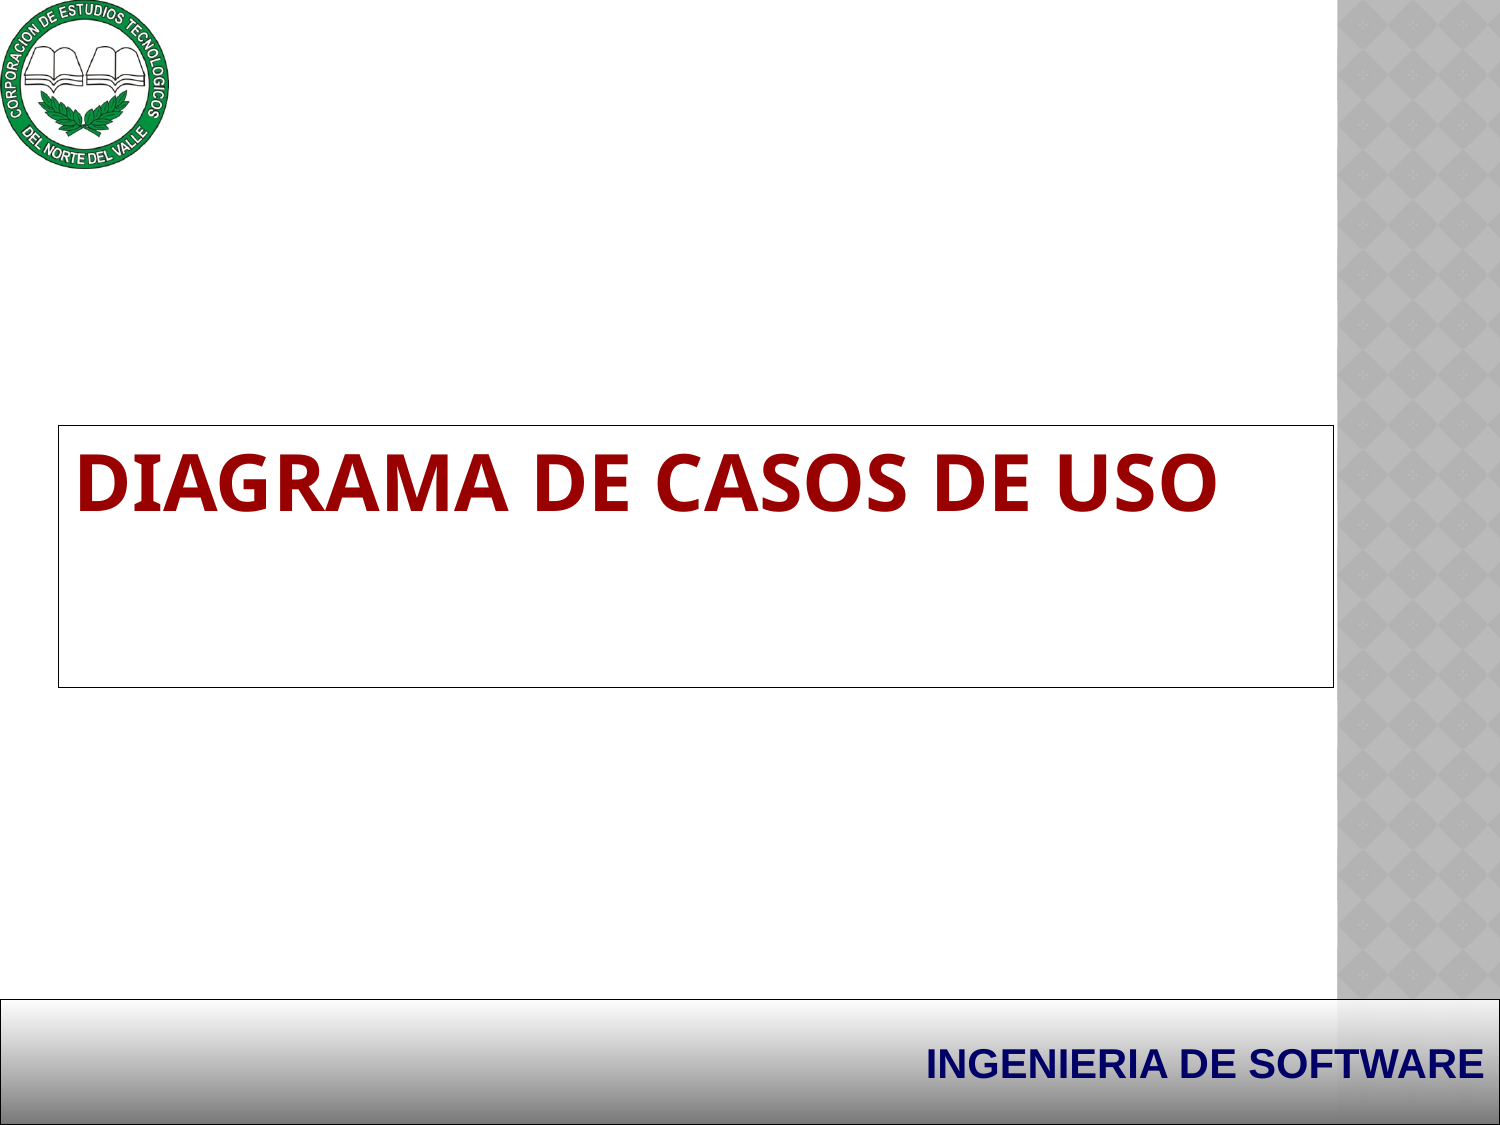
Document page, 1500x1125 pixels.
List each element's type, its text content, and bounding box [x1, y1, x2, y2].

picture [0, 0, 169, 169]
title Diagrama de Casos de Uso [58, 425, 1334, 688]
